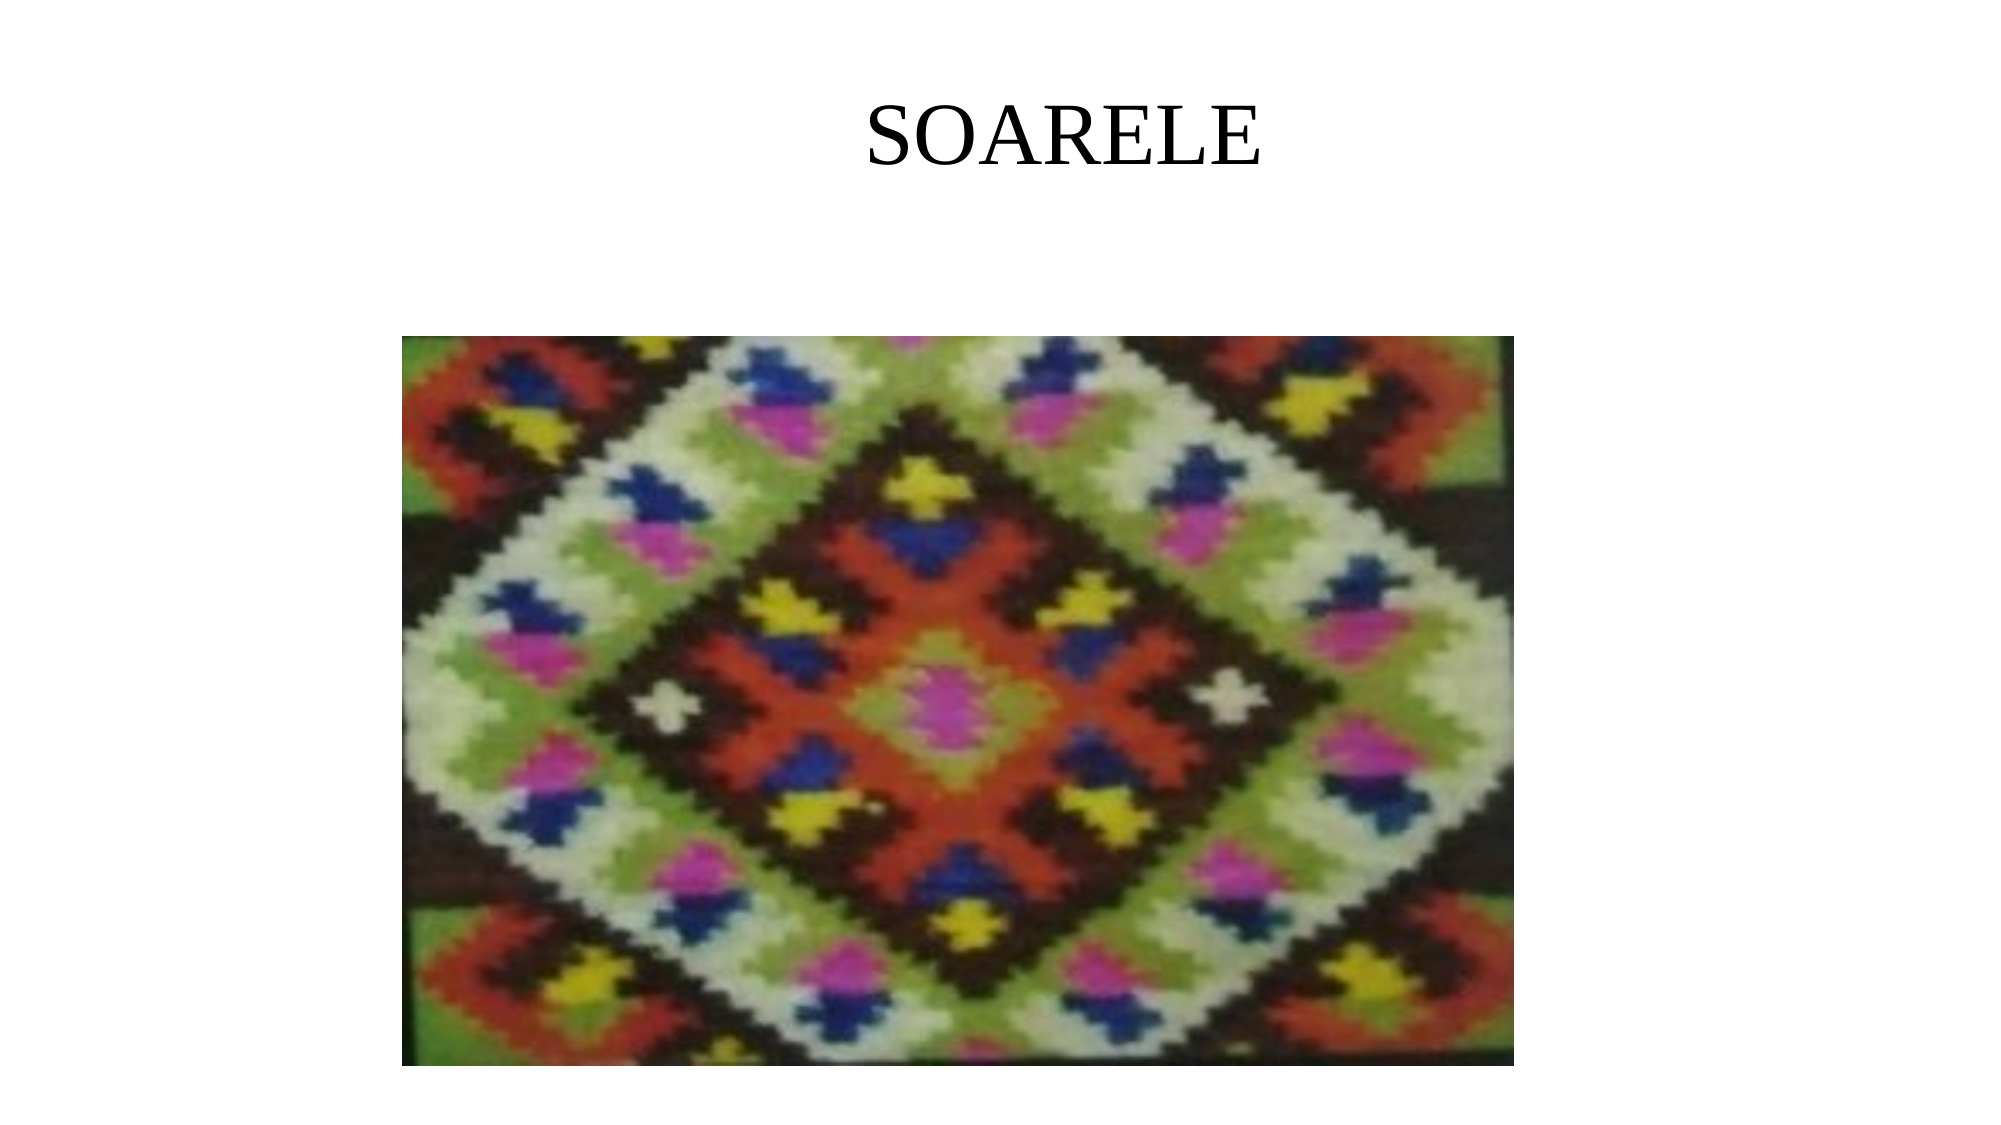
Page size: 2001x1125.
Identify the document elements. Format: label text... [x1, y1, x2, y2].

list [402, 336, 1514, 1066]
title SOARELE [137, 59, 1863, 278]
